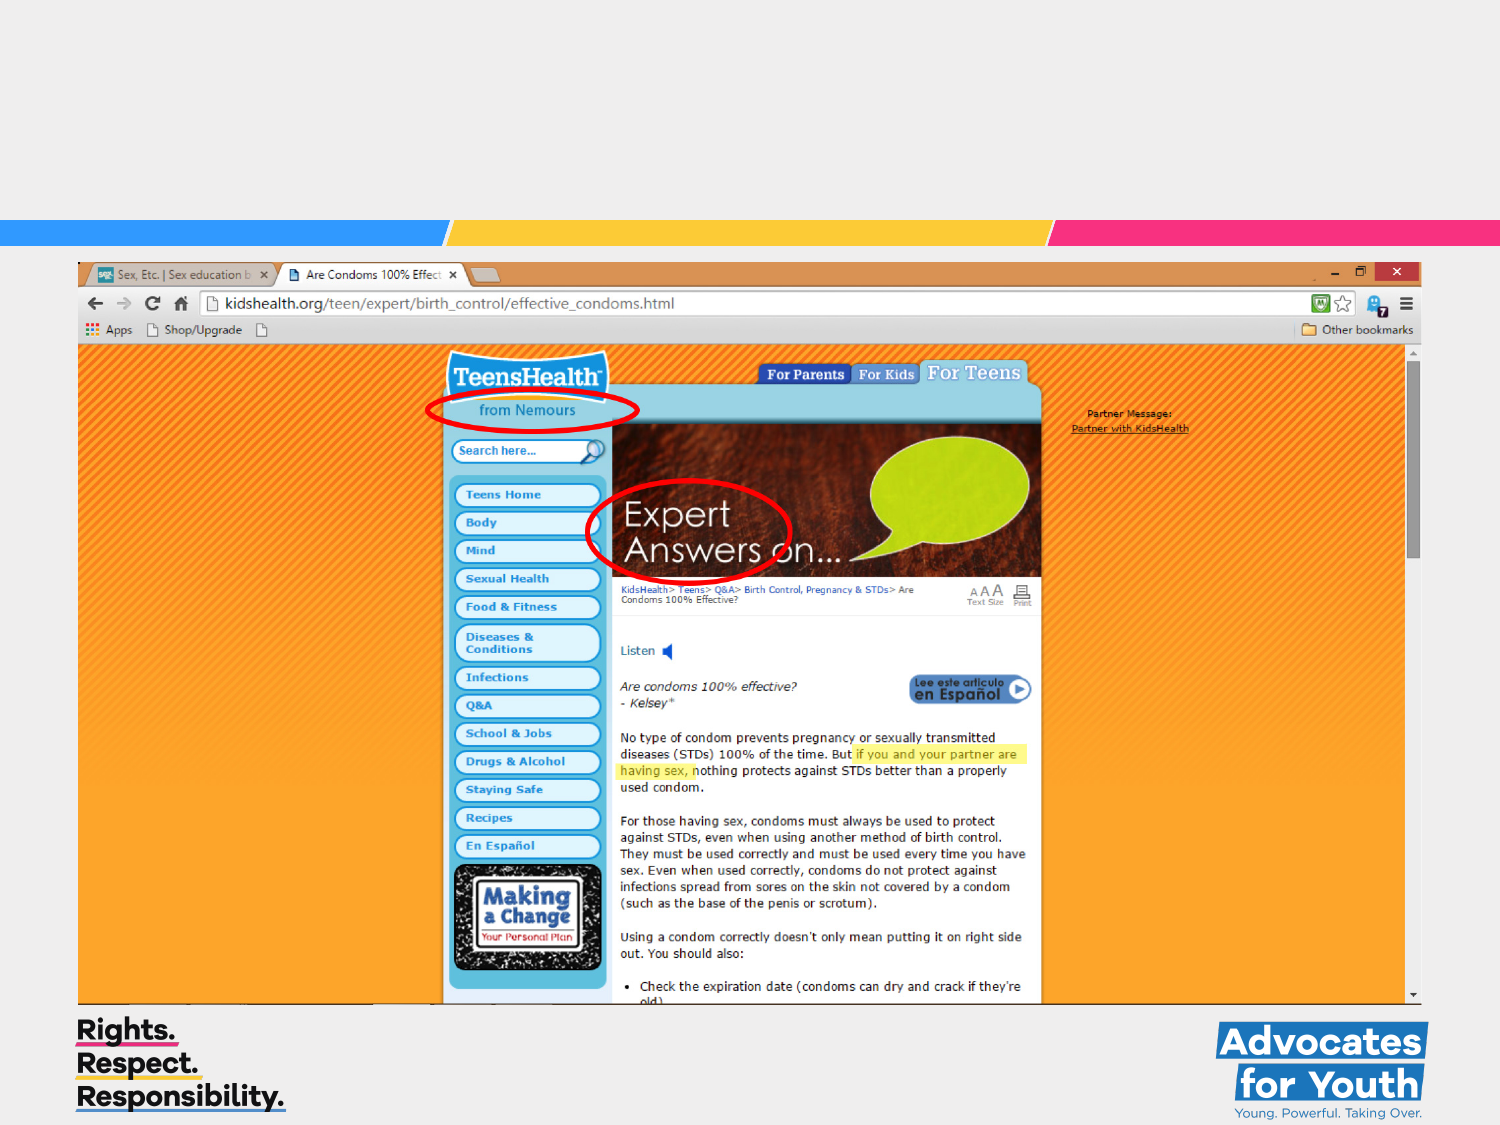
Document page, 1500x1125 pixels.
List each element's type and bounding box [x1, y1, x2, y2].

picture [0, 207, 1500, 258]
list [78, 262, 1422, 1006]
